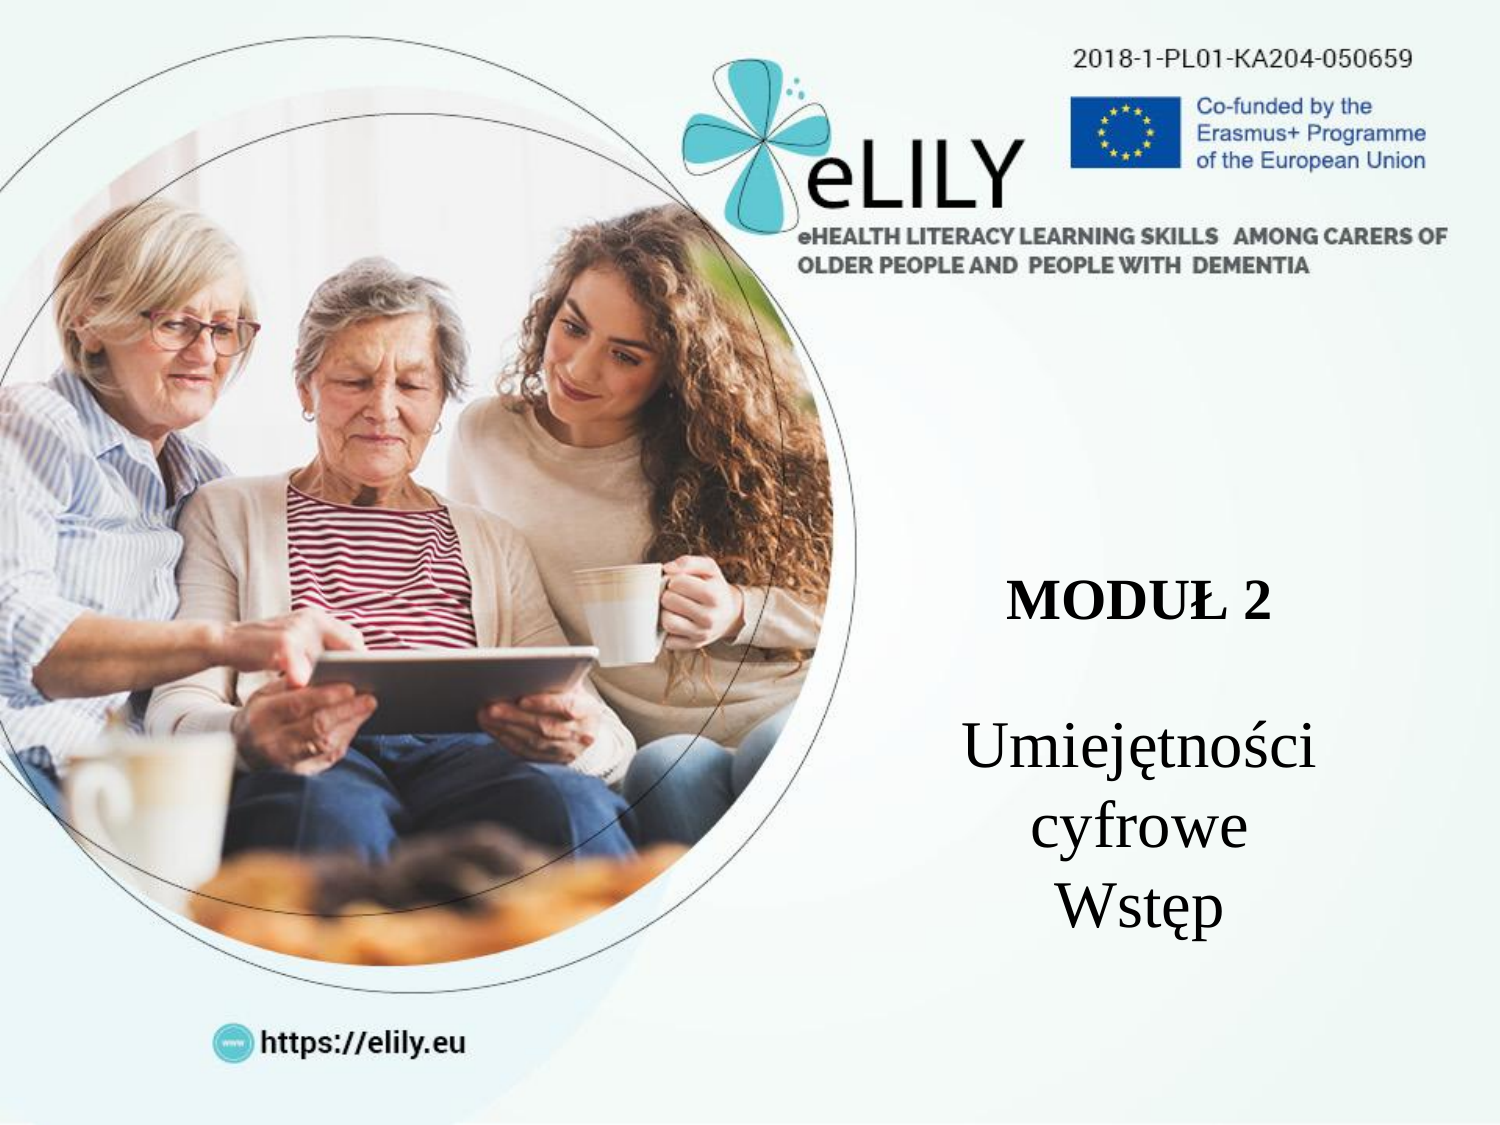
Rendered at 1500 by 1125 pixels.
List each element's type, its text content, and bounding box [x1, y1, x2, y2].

picture [0, 0, 1500, 1125]
text_box MODUŁ 2 Umiejętności cyfrowe Wstęp [832, 503, 1447, 1000]
